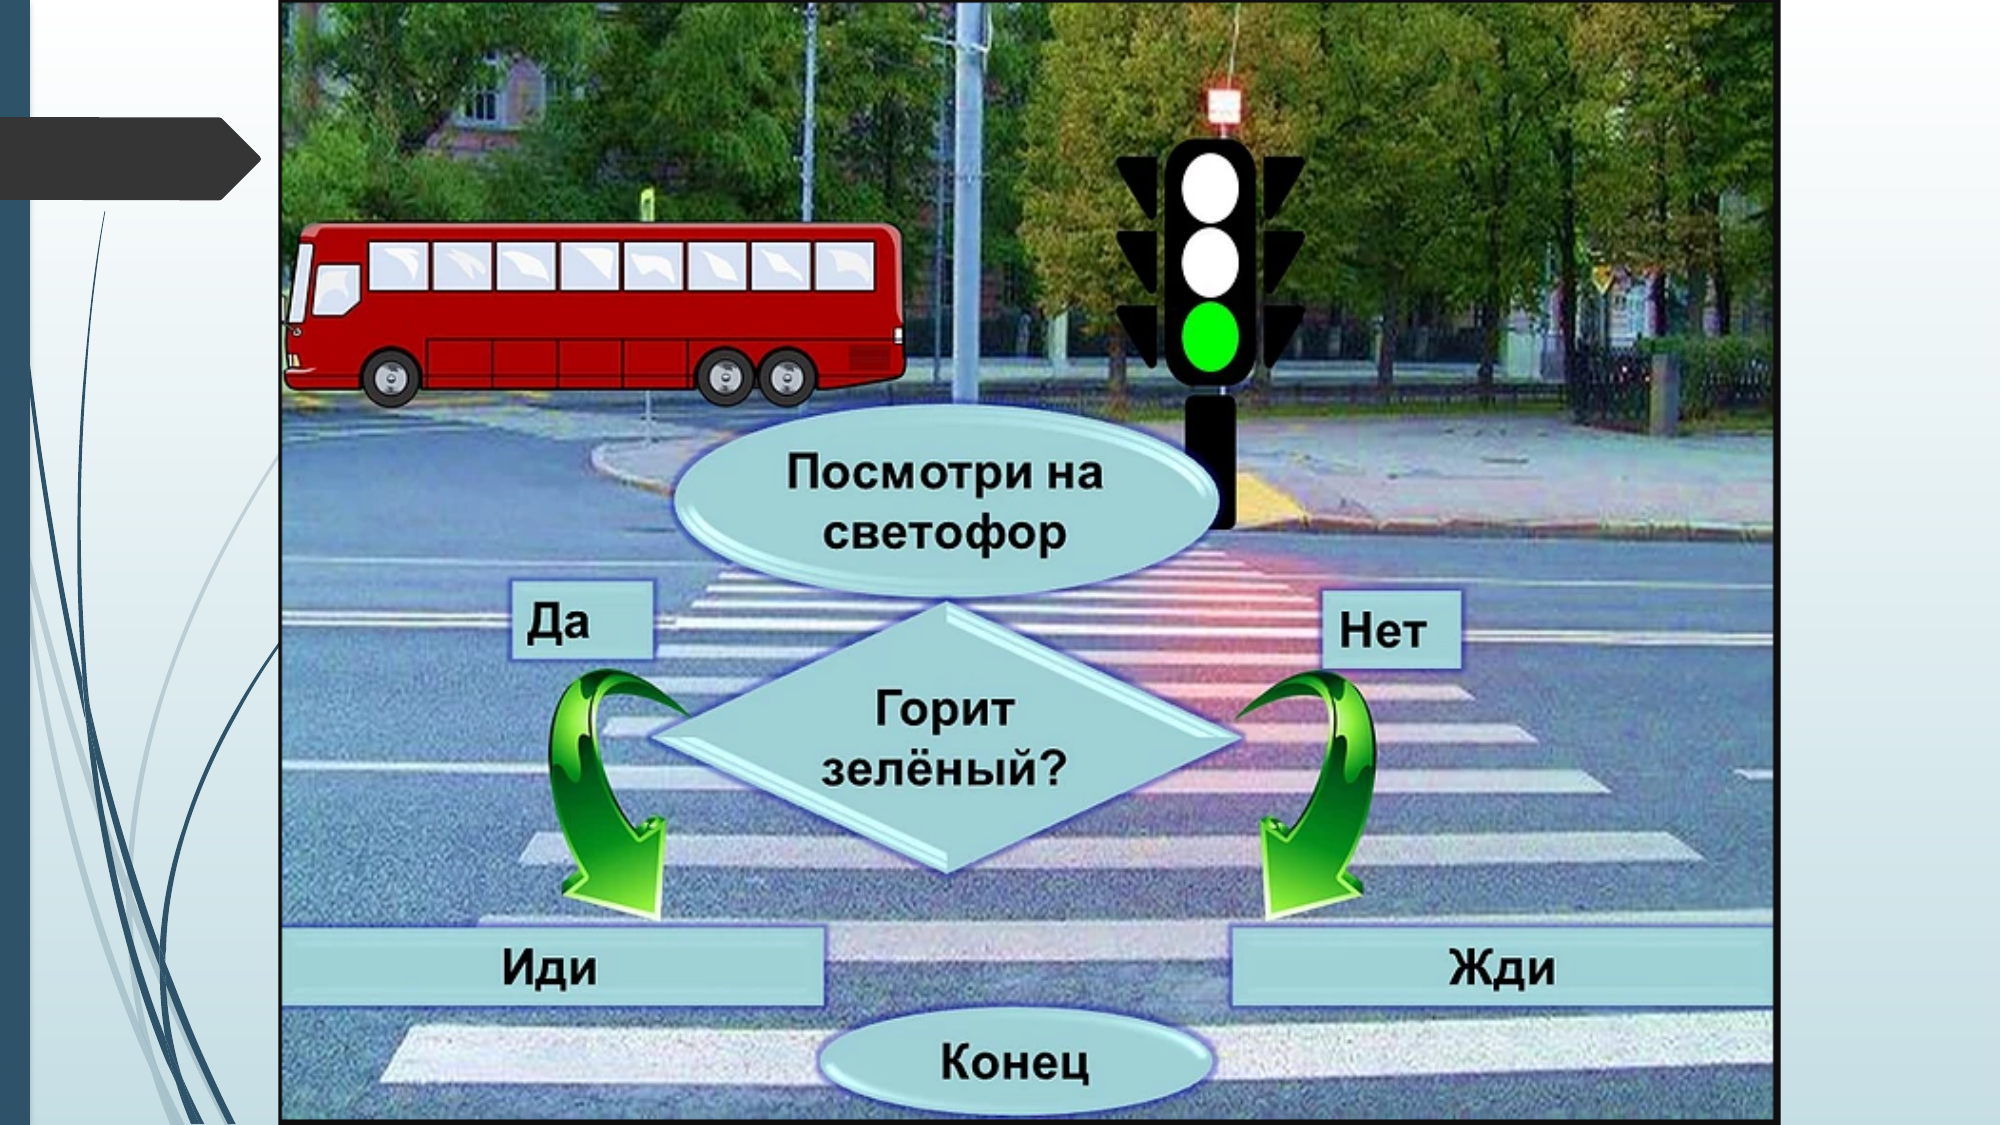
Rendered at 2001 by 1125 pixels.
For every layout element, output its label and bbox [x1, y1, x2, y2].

picture [278, 0, 1781, 1125]
